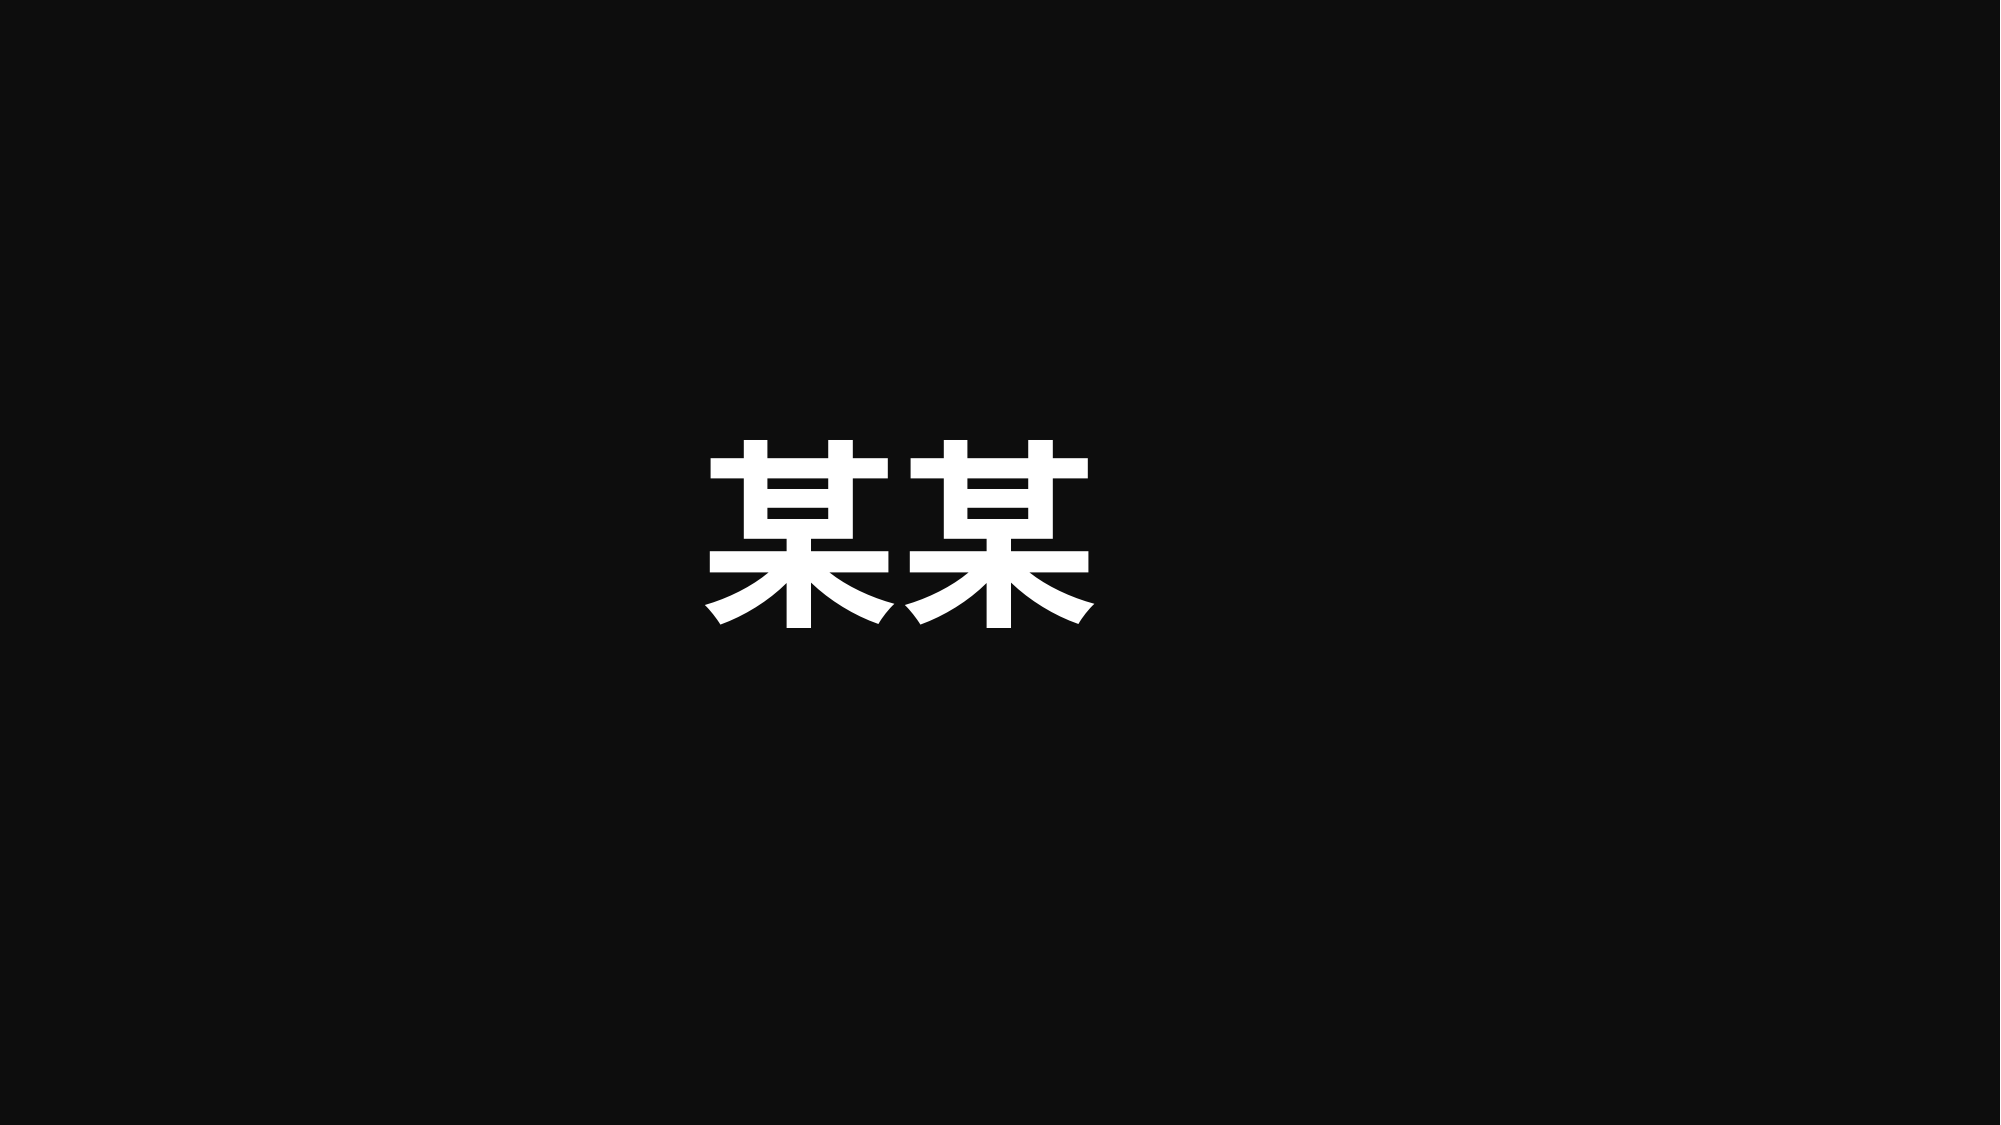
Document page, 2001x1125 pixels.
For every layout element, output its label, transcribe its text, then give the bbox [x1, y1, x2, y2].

text_box 某某 [685, 403, 1115, 658]
text_box [0, 0, 2000, 1125]
